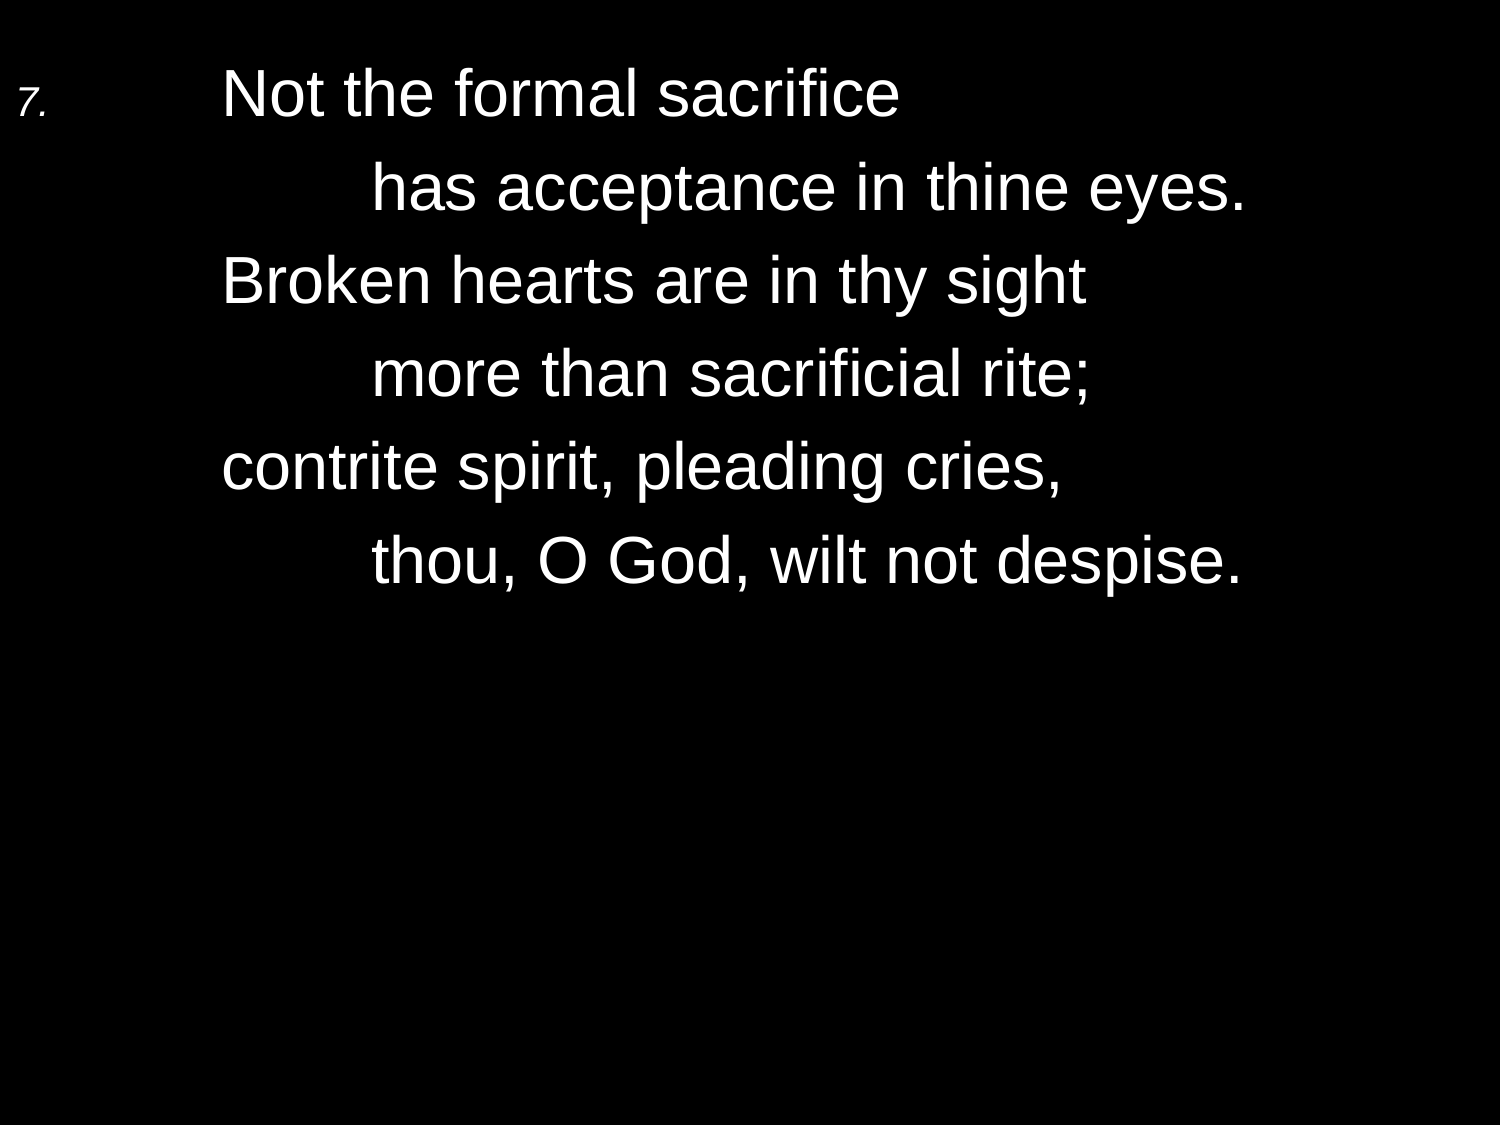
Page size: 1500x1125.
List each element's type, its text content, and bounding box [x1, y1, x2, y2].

list 7. Not the formal sacrifice has acceptance in thine eyes. Broken hearts are in thy sight more than sacrificial rite; contrite spirit, pleading cries, thou, O God, wilt not despise. [0, 42, 1500, 1047]
